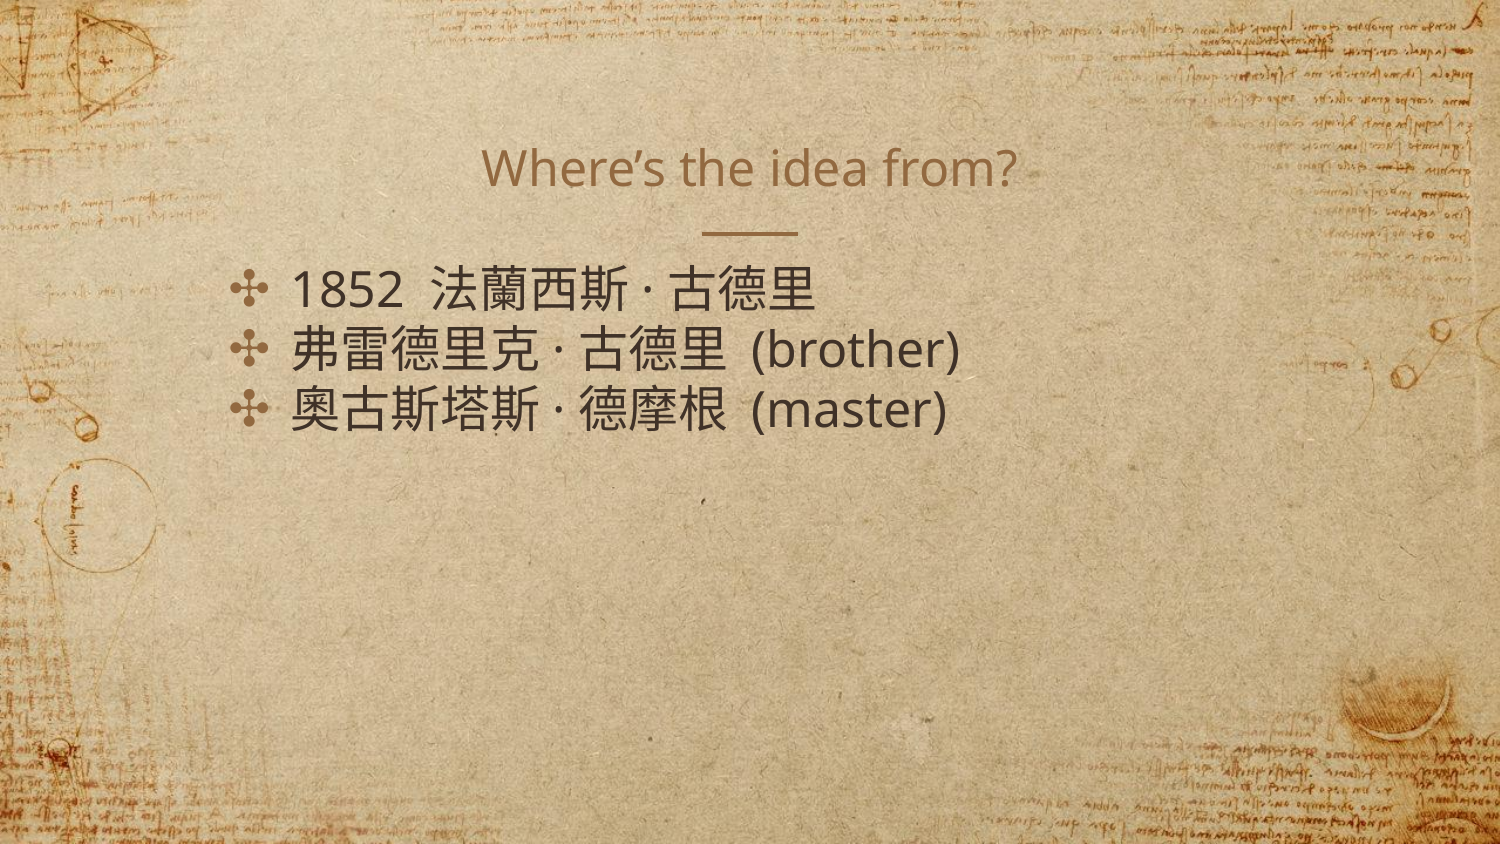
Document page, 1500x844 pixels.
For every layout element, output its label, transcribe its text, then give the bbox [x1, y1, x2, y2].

list 1852 法蘭西斯·古德里 弗雷德里克·古德里 (brother) 奧古斯塔斯·德摩根 (master) [200, 242, 1300, 808]
title Where’s the idea from? [309, 71, 1191, 212]
picture [0, 0, 1500, 844]
